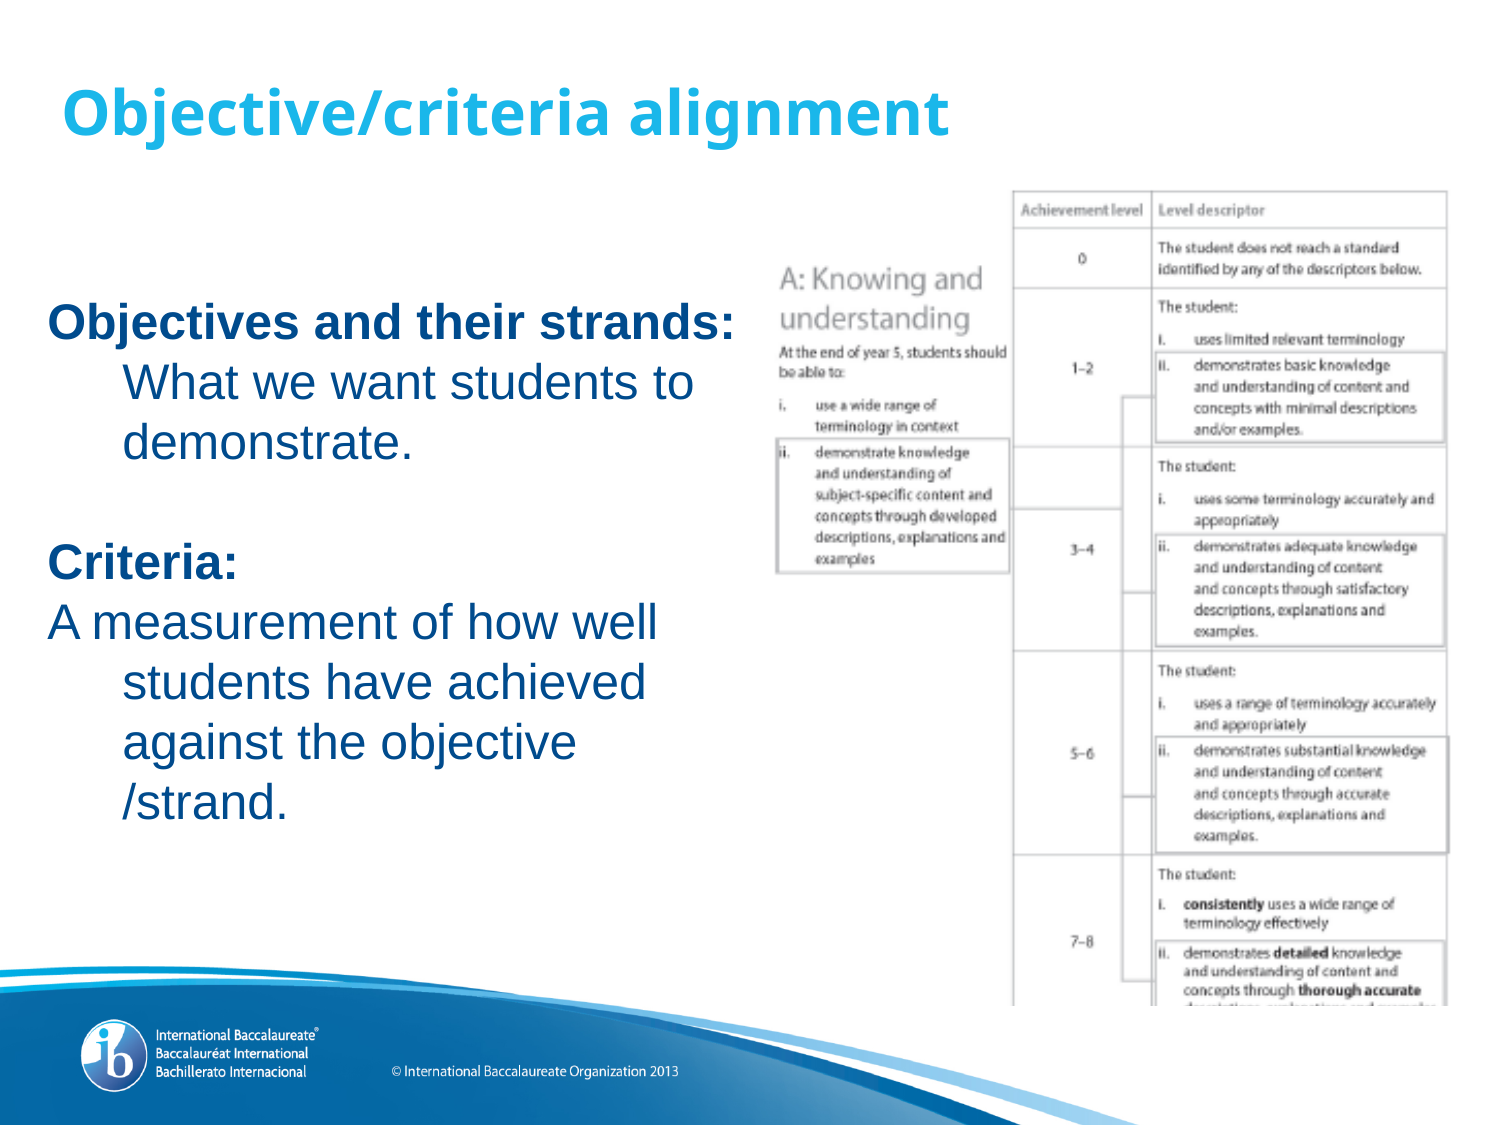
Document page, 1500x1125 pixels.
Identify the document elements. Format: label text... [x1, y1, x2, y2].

text_box Objectives and their strands: What we want students to demonstrate. Criteria: A measurement of how well students have achieved against the objective /strand. [32, 281, 755, 837]
picture [0, 176, 1500, 1125]
title Objective/criteria alignment [60, 51, 1101, 170]
